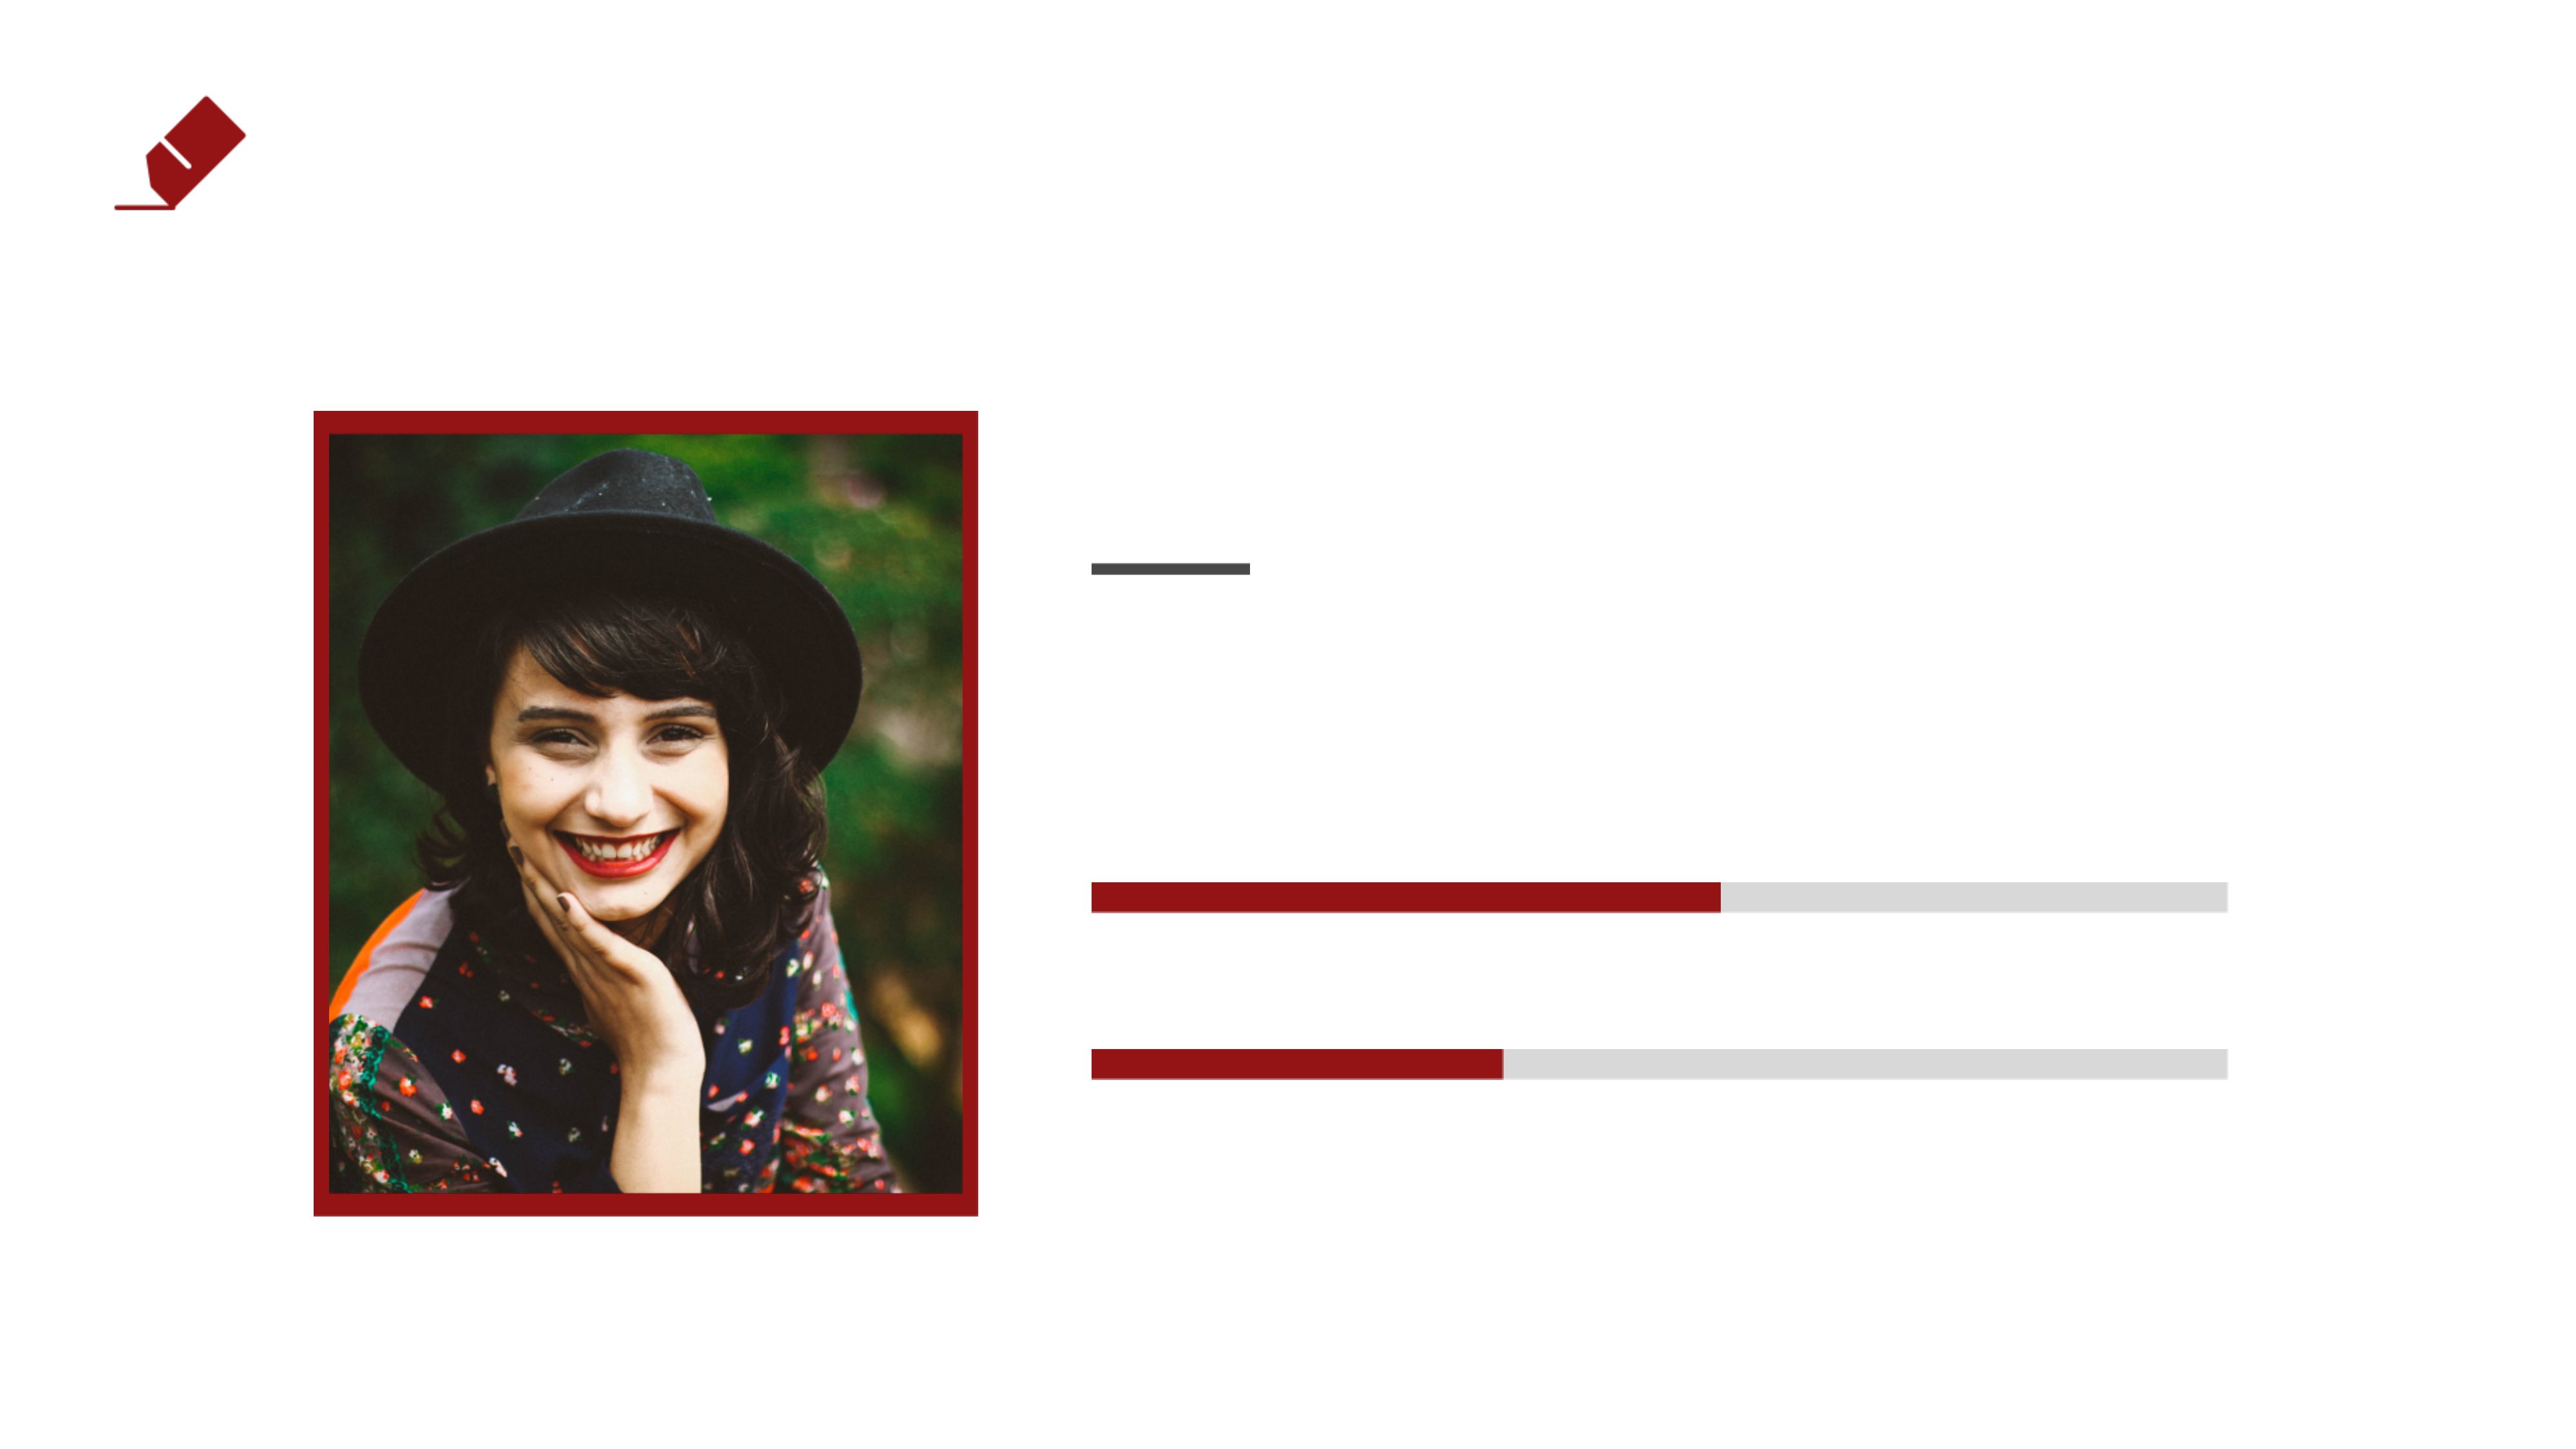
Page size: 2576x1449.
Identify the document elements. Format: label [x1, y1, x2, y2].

picture [1092, 882, 2228, 914]
picture [1092, 1049, 2228, 1081]
picture [1092, 563, 1250, 576]
picture [314, 411, 978, 1217]
picture [95, 69, 256, 230]
